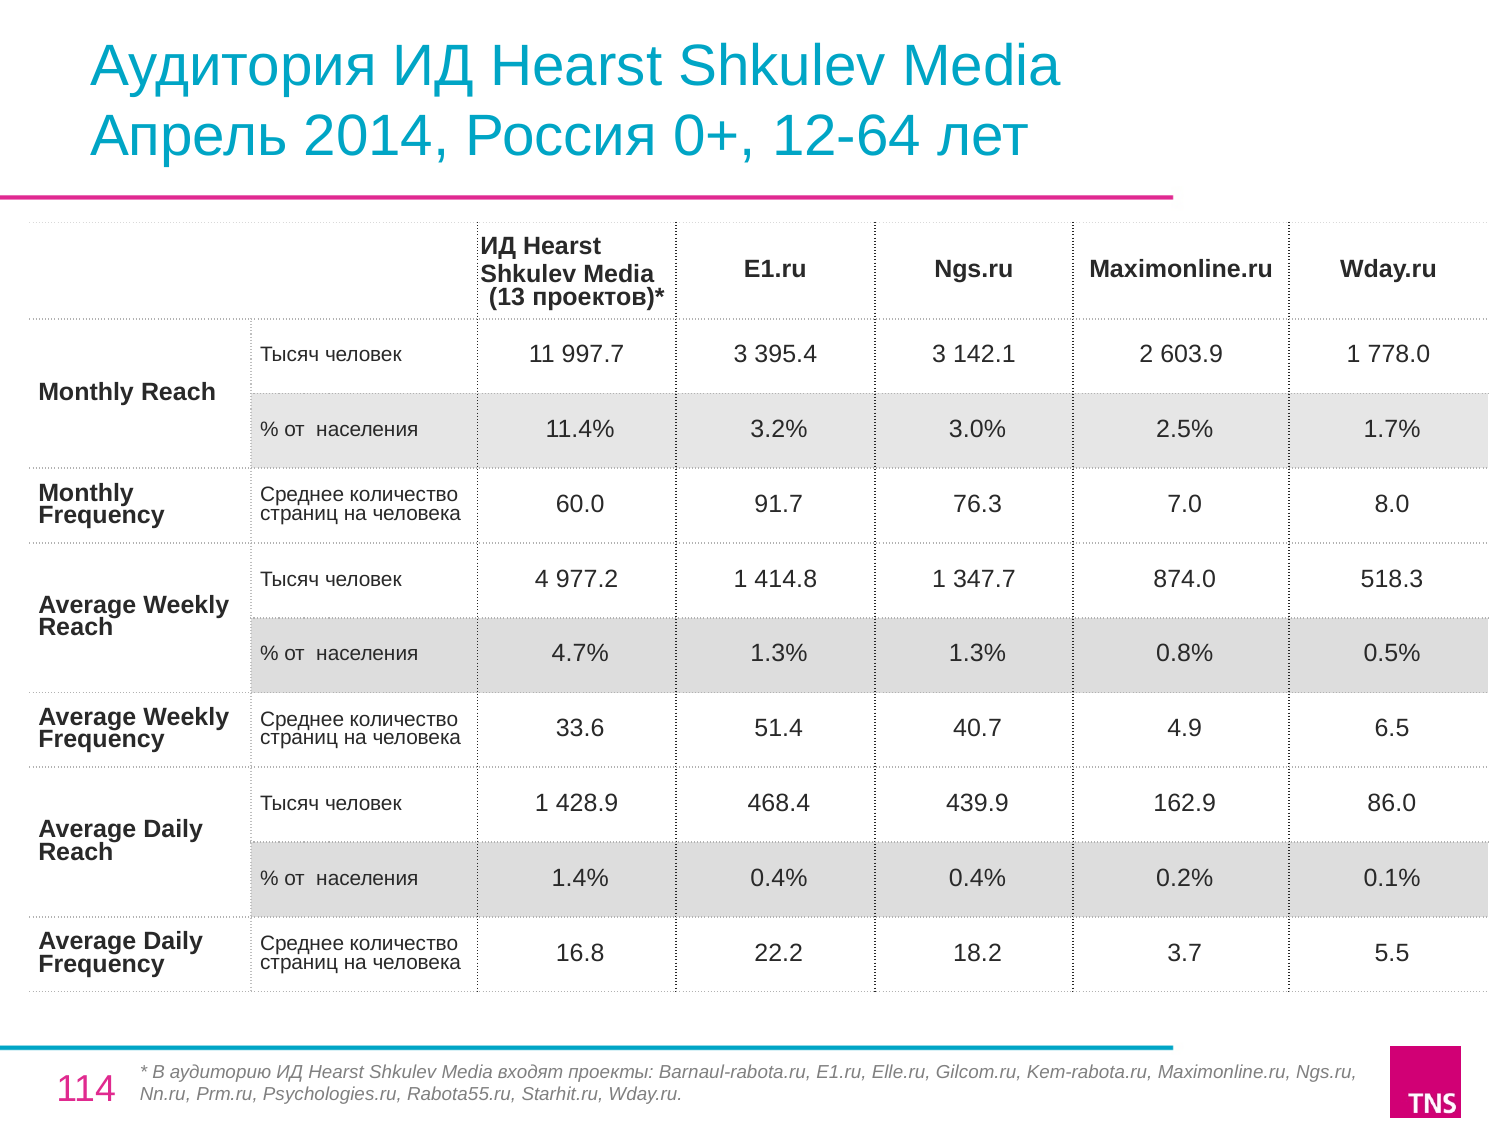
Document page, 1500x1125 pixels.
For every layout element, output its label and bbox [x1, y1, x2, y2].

slide_number [40, 1055, 392, 1125]
text_box [125, 1052, 1424, 1112]
table_cell [29, 319, 1488, 992]
picture [0, 0, 1500, 1125]
table_header [29, 223, 1488, 319]
title [74, 8, 1476, 187]
